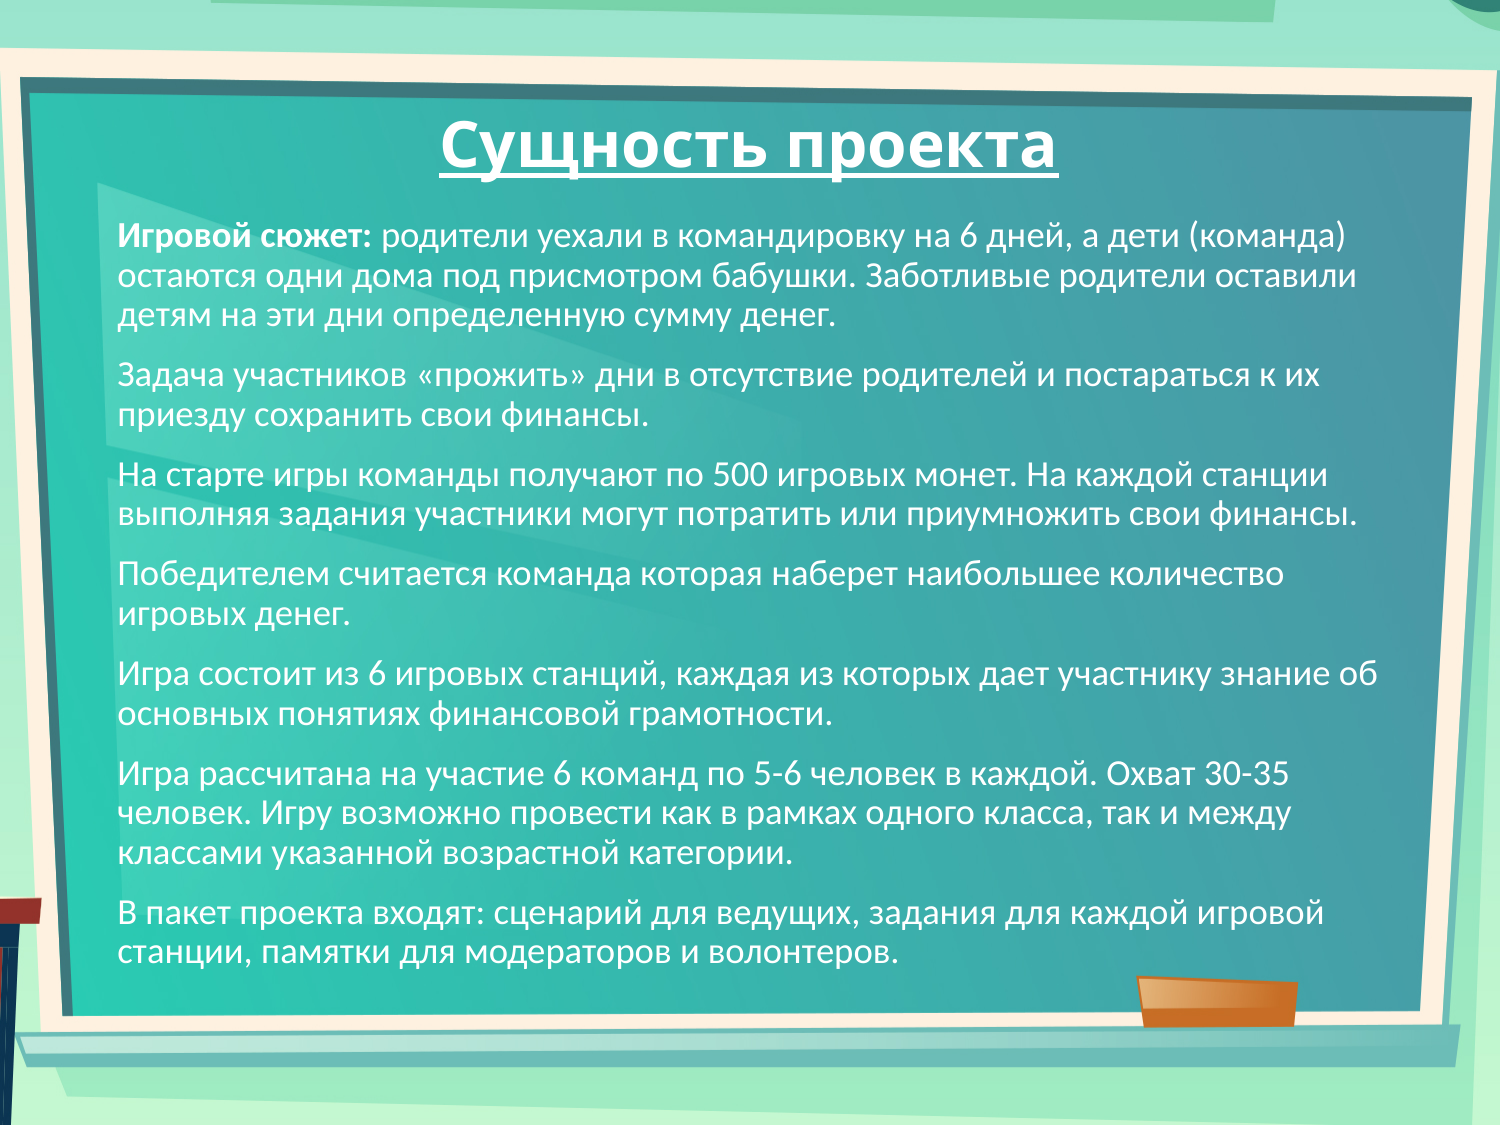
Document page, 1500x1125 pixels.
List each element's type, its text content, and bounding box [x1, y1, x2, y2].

title Сущность проекта [268, 104, 1231, 190]
picture [0, 0, 1500, 1125]
list Игровой сюжет: родители уехали в командировку на 6 дней, а дети (команда) остаются одни дома под присмотром бабушки. Заботливые родители оставили детям на эти дни определенную сумму денег. Задача участников «прожить» дни в отсутствие родителей и постараться к их приезду сохранить свои финансы. На старте игры команды получают по 500 игровых монет. На каждой станции выполняя задания участники могут потратить или приумножить свои финансы. Победителем считается команда которая наберет наибольшее количество игровых денег. Игра состоит из 6 игровых станций, каждая из которых дает участнику знание об основных понятиях финансовой грамотности. Игра рассчитана на участие 6 команд по 5-6 человек в каждой. Охват 30-35 человек. Игру возможно провести как в рамках одного класса, так и между классами указанной возрастной категории. В пакет проекта входят: сценарий для ведущих, задания для каждой игровой станции, памятки для модераторов и волонтеров. [102, 208, 1397, 1018]
